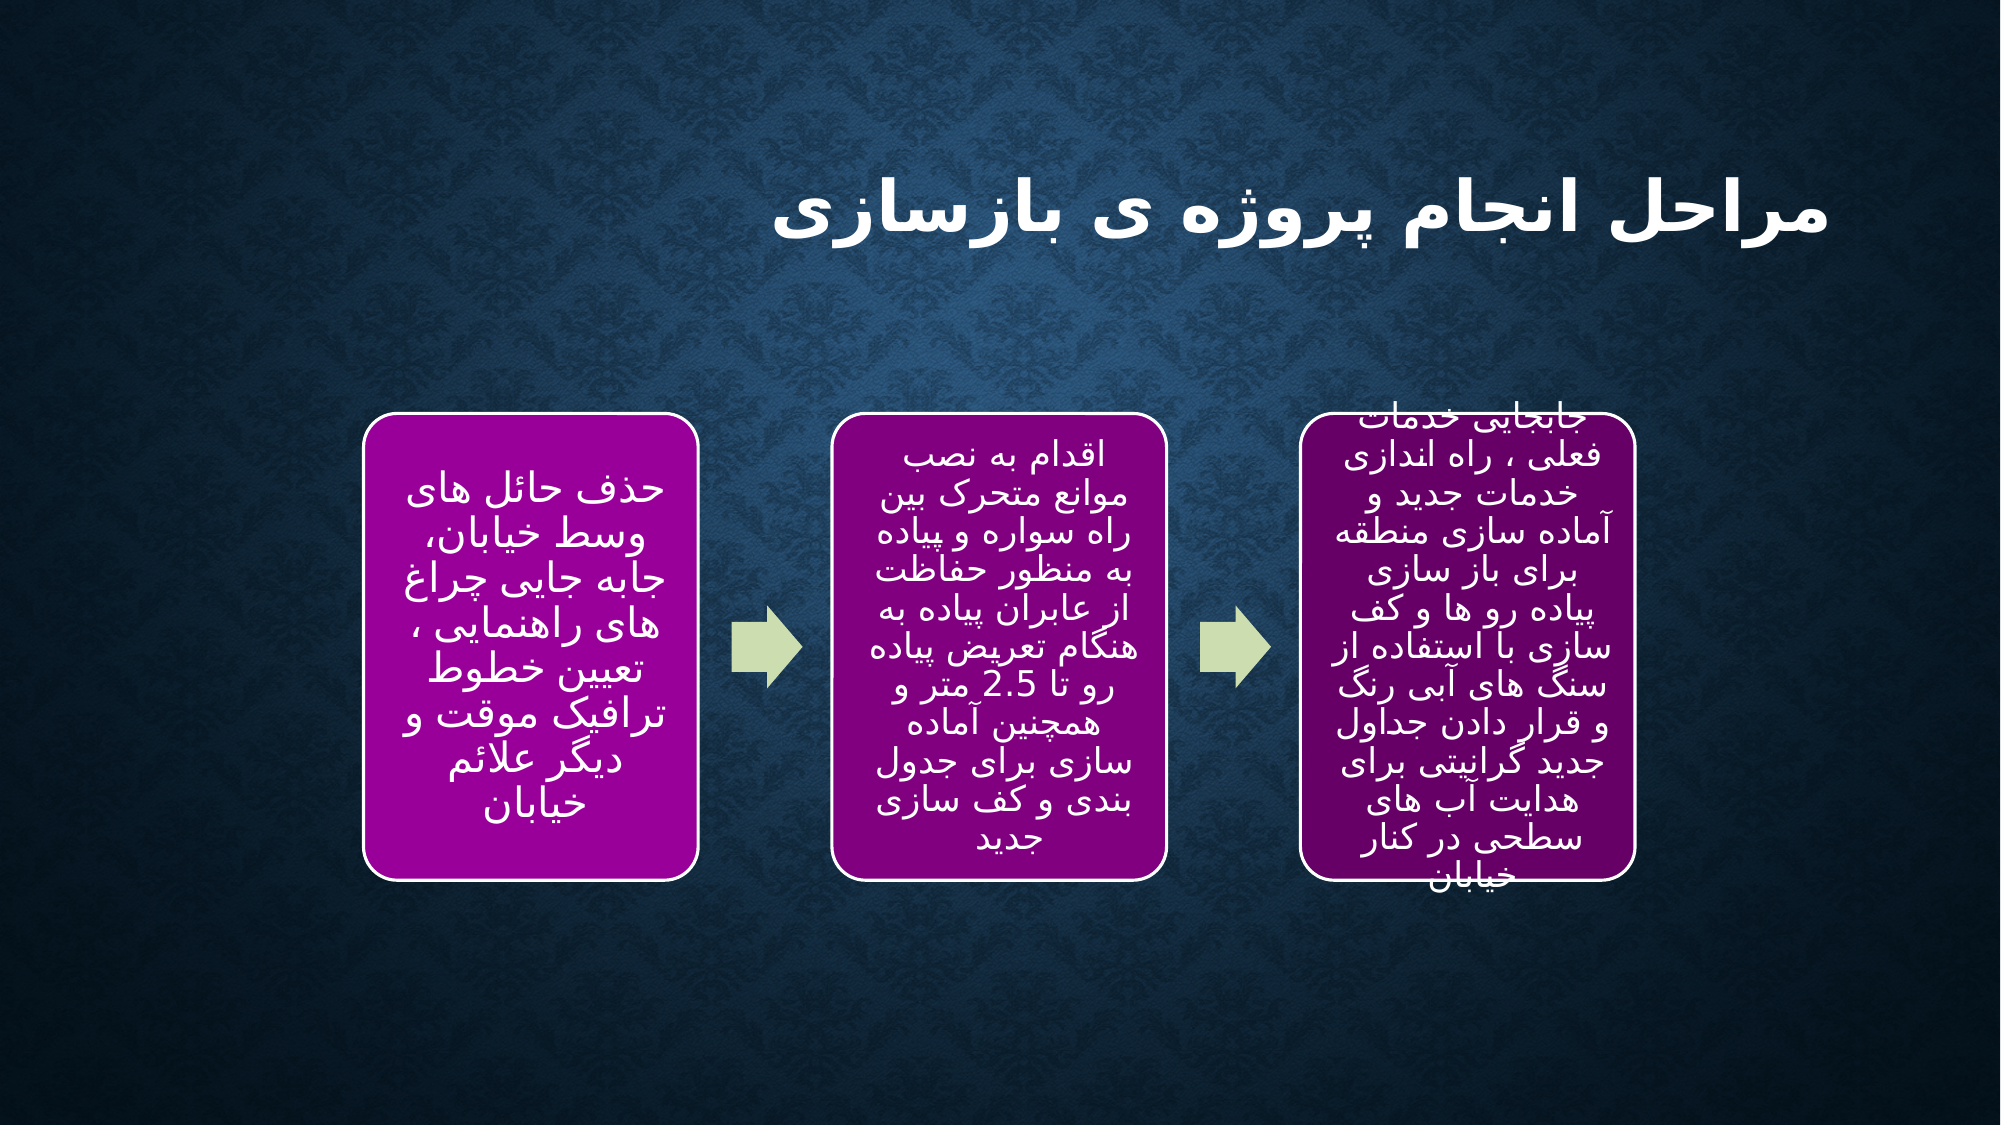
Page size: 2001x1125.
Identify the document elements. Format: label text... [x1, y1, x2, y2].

title مراحل انجام پروژه ی بازسازی [149, 99, 1849, 318]
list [361, 343, 1637, 951]
